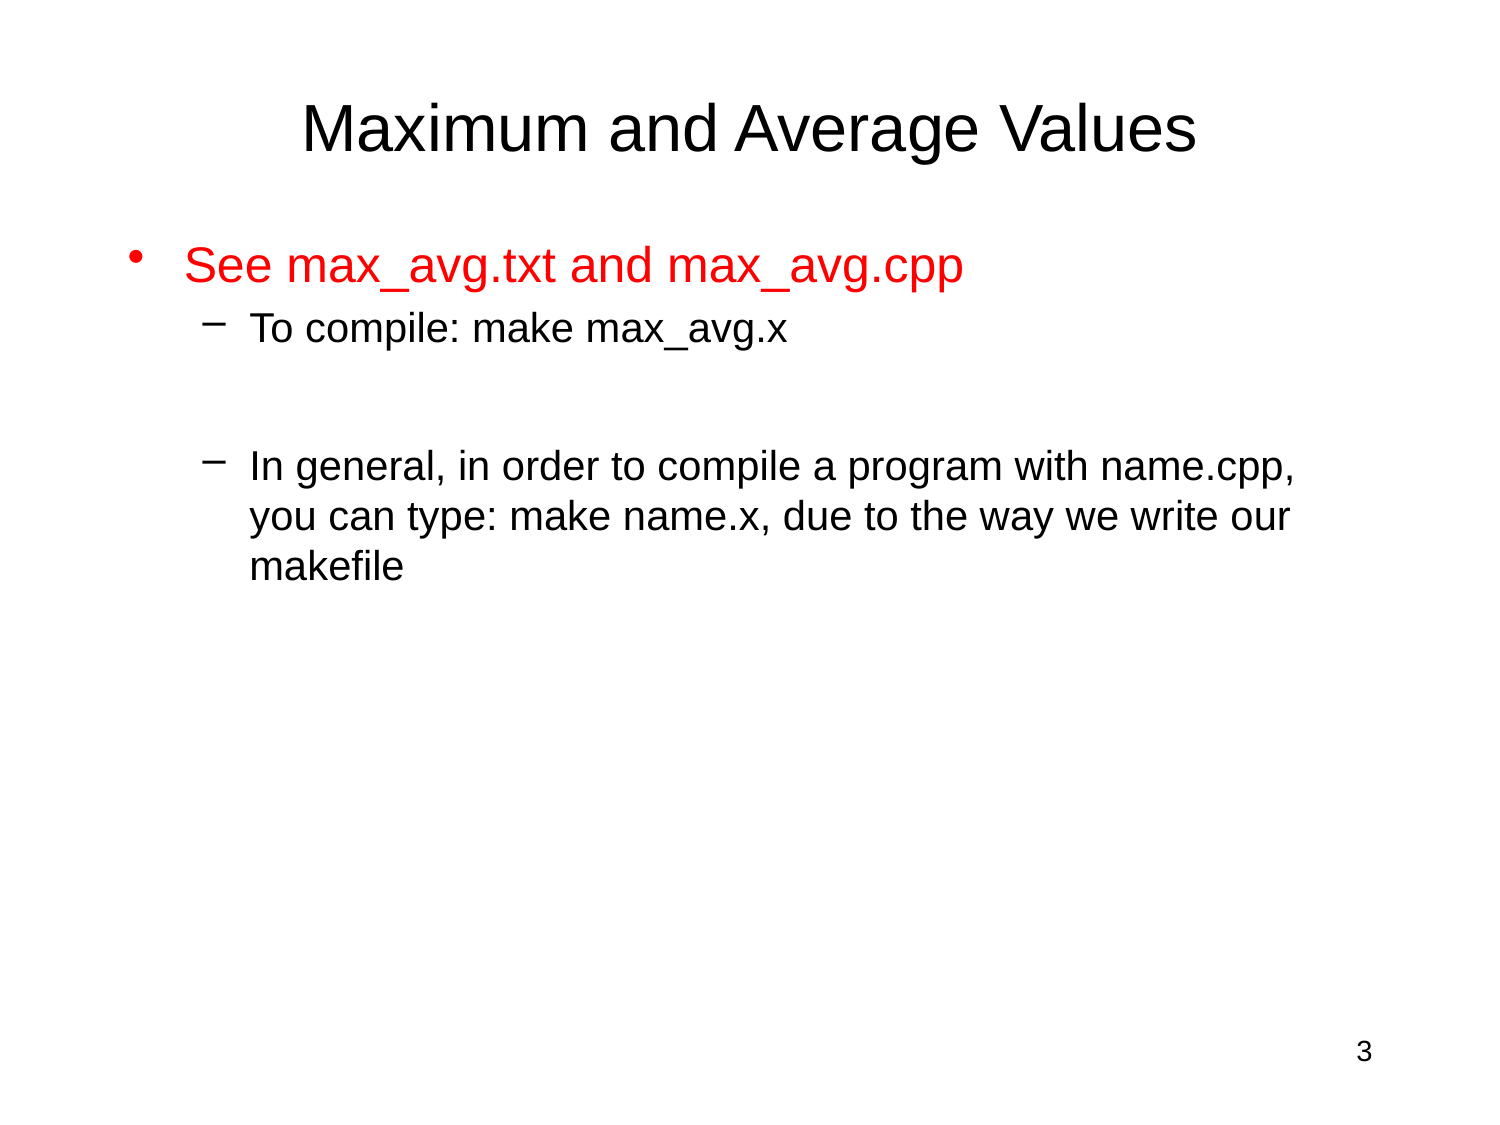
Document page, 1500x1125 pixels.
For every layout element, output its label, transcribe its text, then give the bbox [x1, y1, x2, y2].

list See max_avg.txt and max_avg.cpp To compile: make max_avg.x In general, in order to compile a program with name.cpp, you can type: make name.x, due to the way we write our makefile [112, 224, 1388, 1001]
slide_number 3 [1074, 1024, 1388, 1101]
title Maximum and Average Values [112, 62, 1388, 188]
